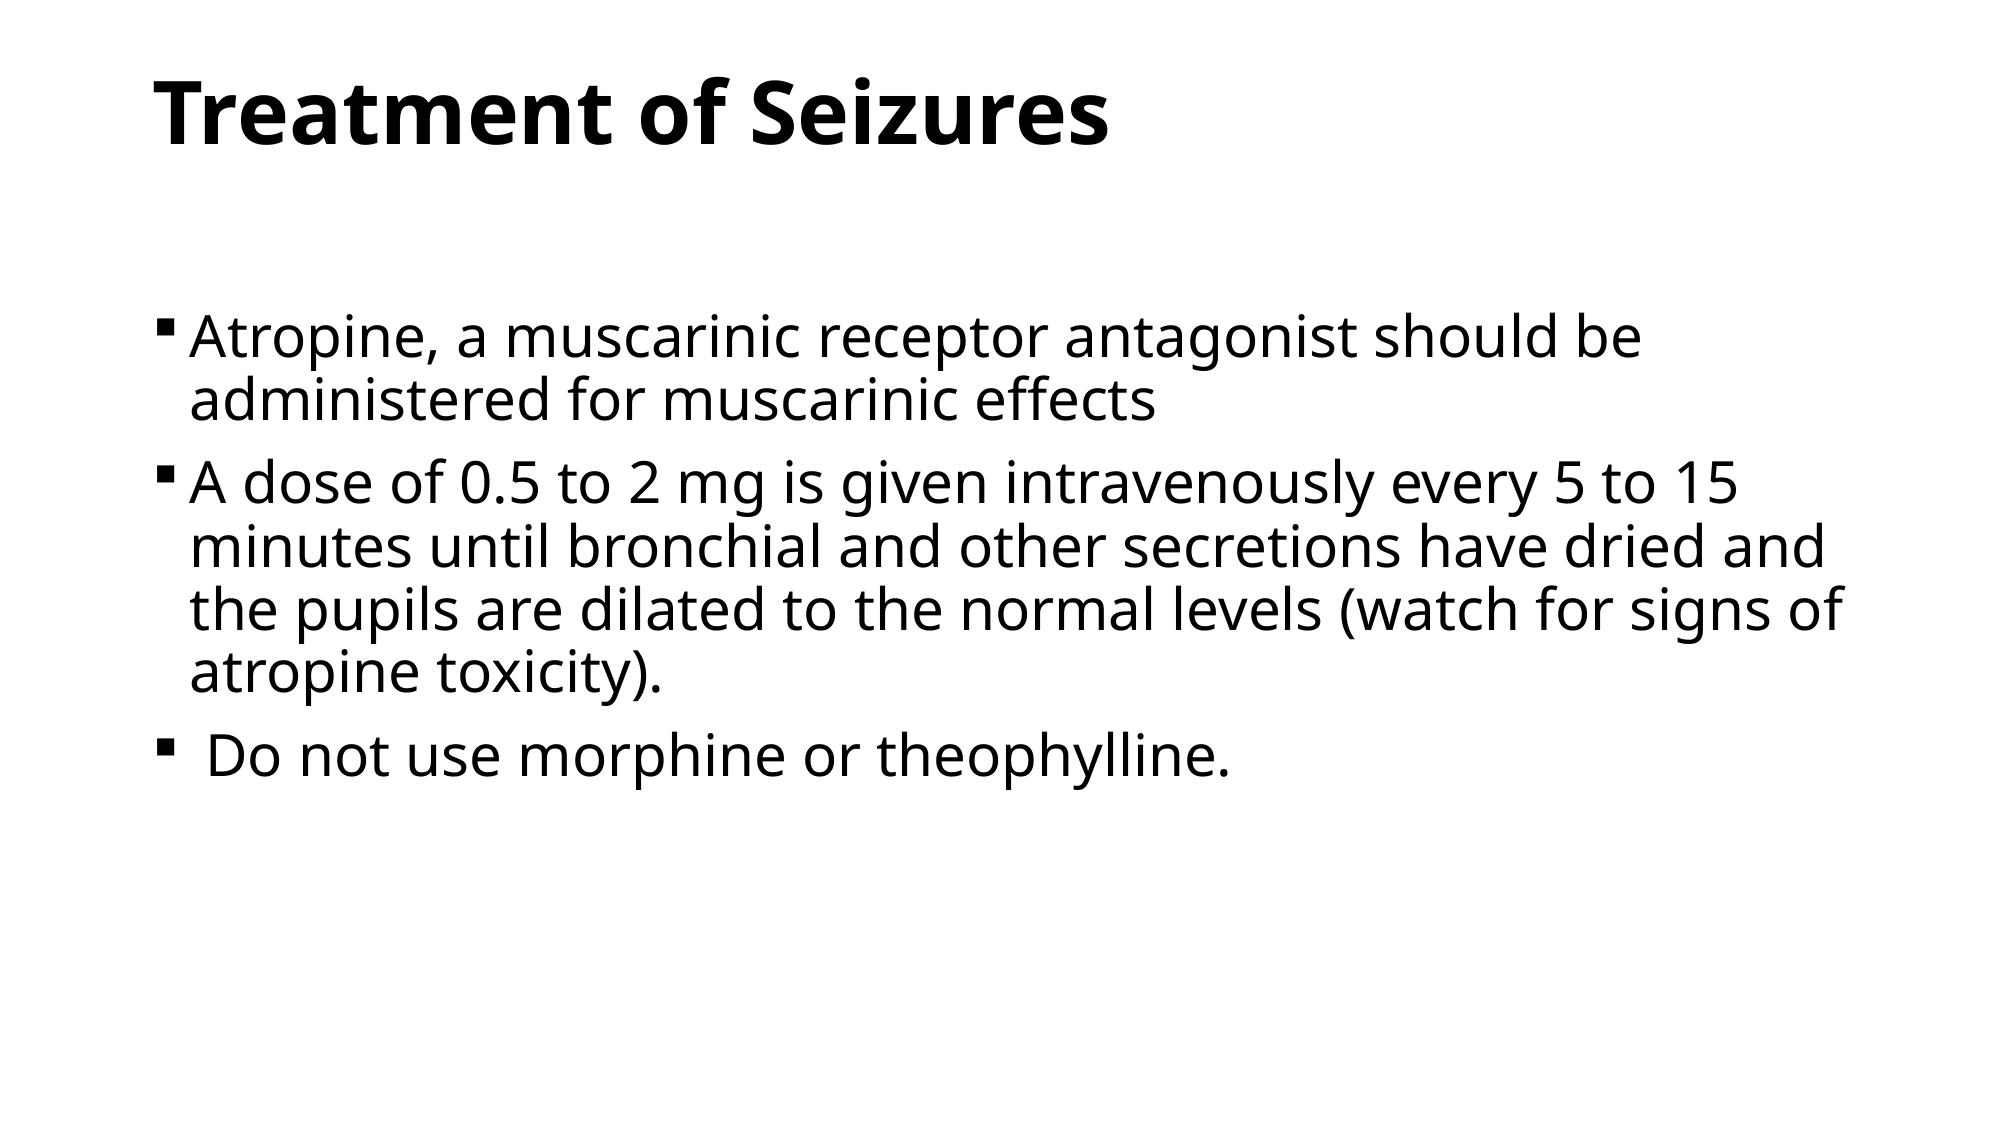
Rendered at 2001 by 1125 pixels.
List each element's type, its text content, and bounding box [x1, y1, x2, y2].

title Treatment of Seizures [137, 59, 1863, 278]
list Atropine, a muscarinic receptor antagonist should be administered for muscarinic effects A dose of 0.5 to 2 mg is given intravenously every 5 to 15 minutes until bronchial and other secretions have dried and the pupils are dilated to the normal levels (watch for signs of atropine toxicity). Do not use morphine or theophylline. [137, 299, 1863, 1014]
